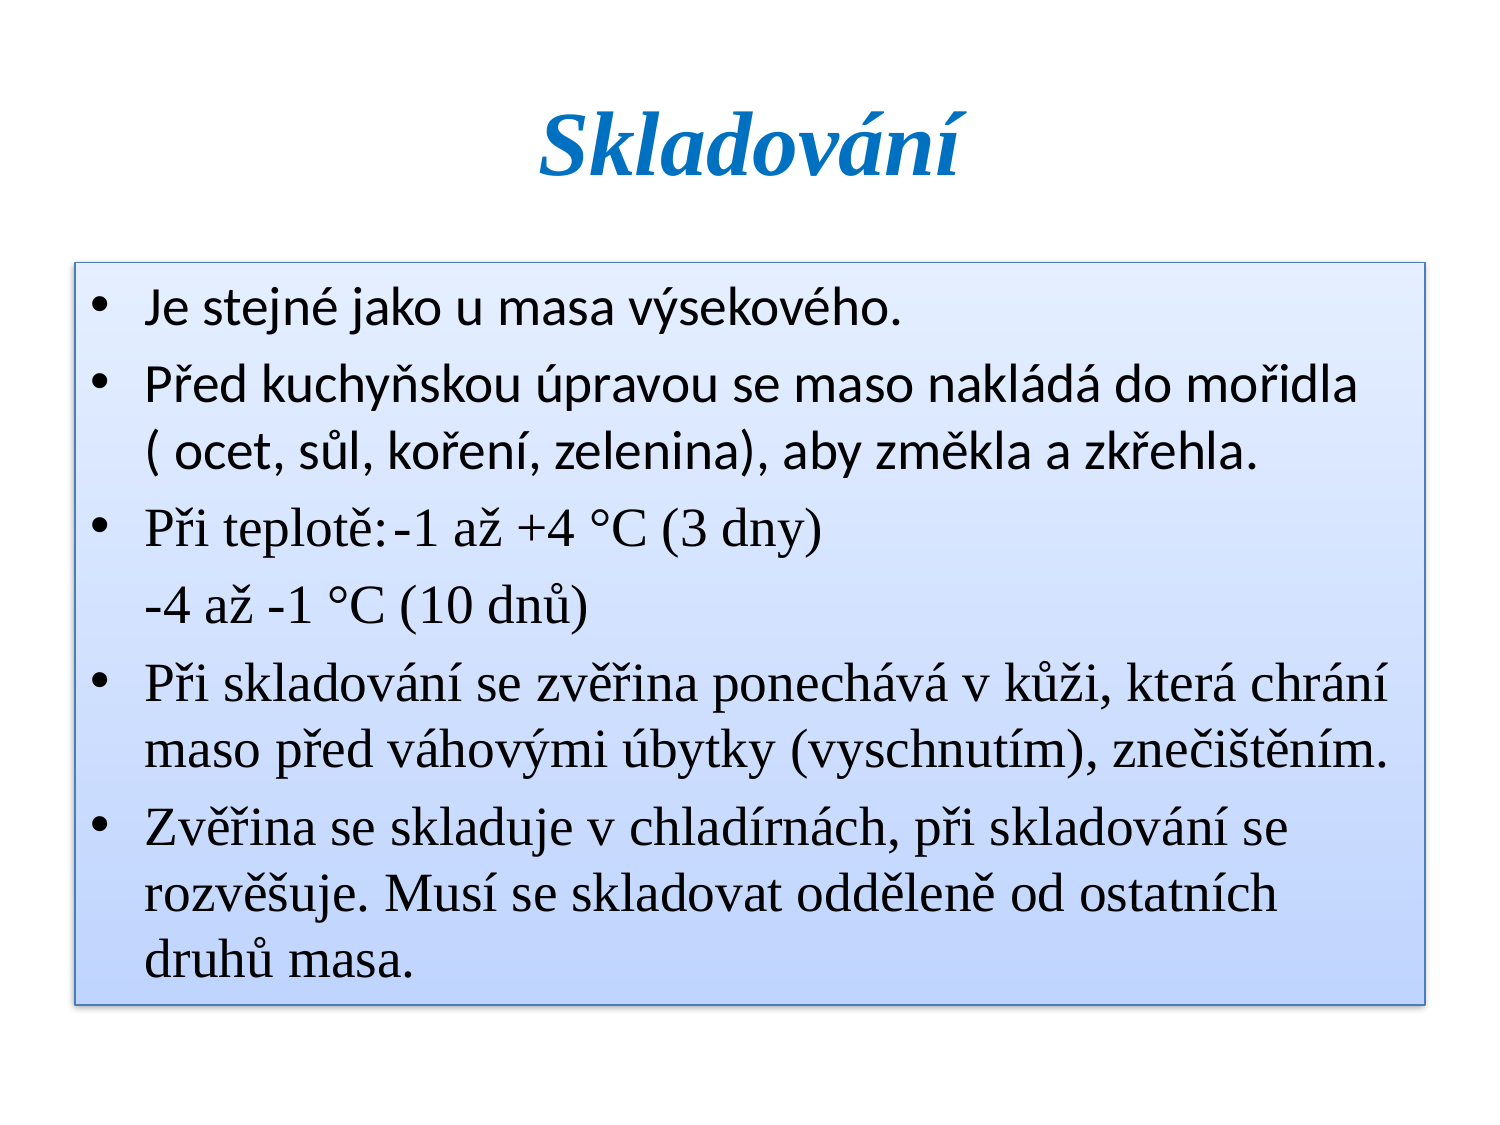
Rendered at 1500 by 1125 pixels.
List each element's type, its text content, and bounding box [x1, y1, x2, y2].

list Je stejné jako u masa výsekového. Před kuchyňskou úpravou se maso nakládá do mořidla ( ocet, sůl, koření, zelenina), aby změkla a zkřehla. Při teplotě: -1 až +4 °C (3 dny) -4 až -1 °C (10 dnů) Při skladování se zvěřina ponechává v kůži, která chrání maso před váhovými úbytky (vyschnutím), znečištěním. Zvěřina se skladuje v chladírnách, při skladování se rozvěšuje. Musí se skladovat odděleně od ostatních druhů masa. [74, 262, 1426, 1006]
title Skladování [75, 45, 1425, 233]
